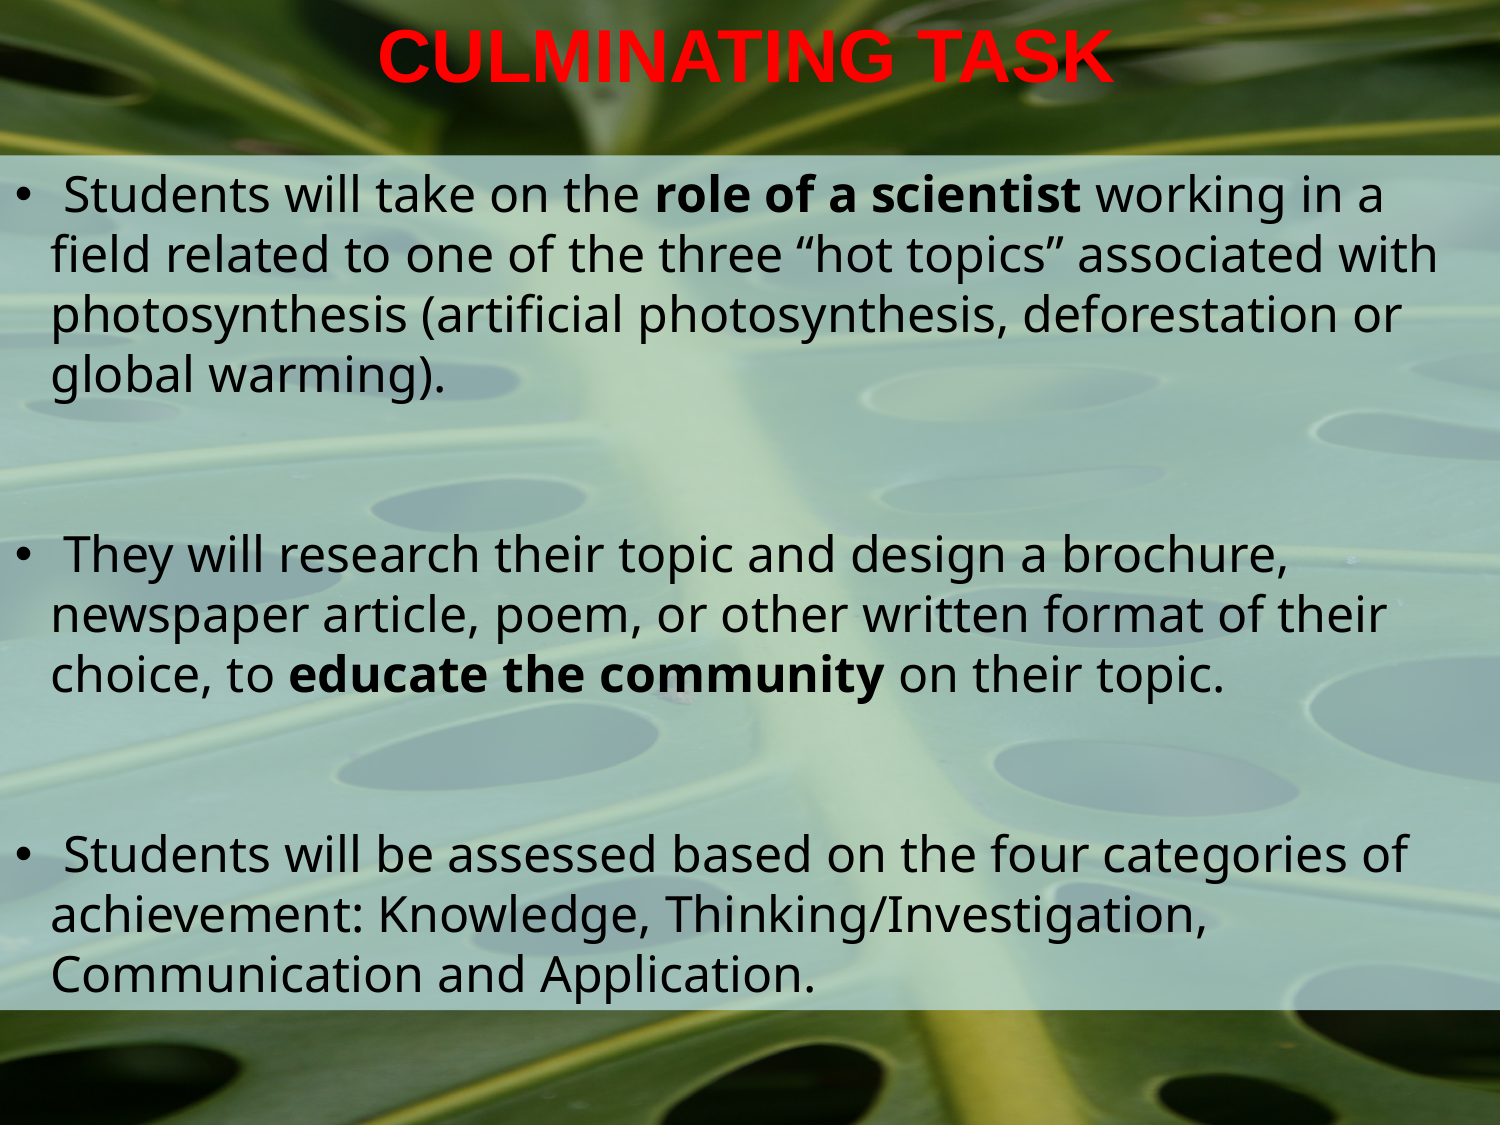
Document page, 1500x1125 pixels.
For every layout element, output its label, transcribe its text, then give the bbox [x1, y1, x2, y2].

picture [0, 1011, 1500, 1125]
picture [0, 0, 1500, 155]
text_box Culminating task [362, 0, 1132, 105]
text_box Students will take on the role of a scientist working in a field related to one of the three “hot topics” associated with photosynthesis (artificial photosynthesis, deforestation or global warming). They will research their topic and design a brochure, newspaper article, poem, or other written format of their choice, to educate the community on their topic. Students will be assessed based on the four categories of achievement: Knowledge, Thinking/Investigation, Communication and Application. [0, 155, 1500, 1011]
